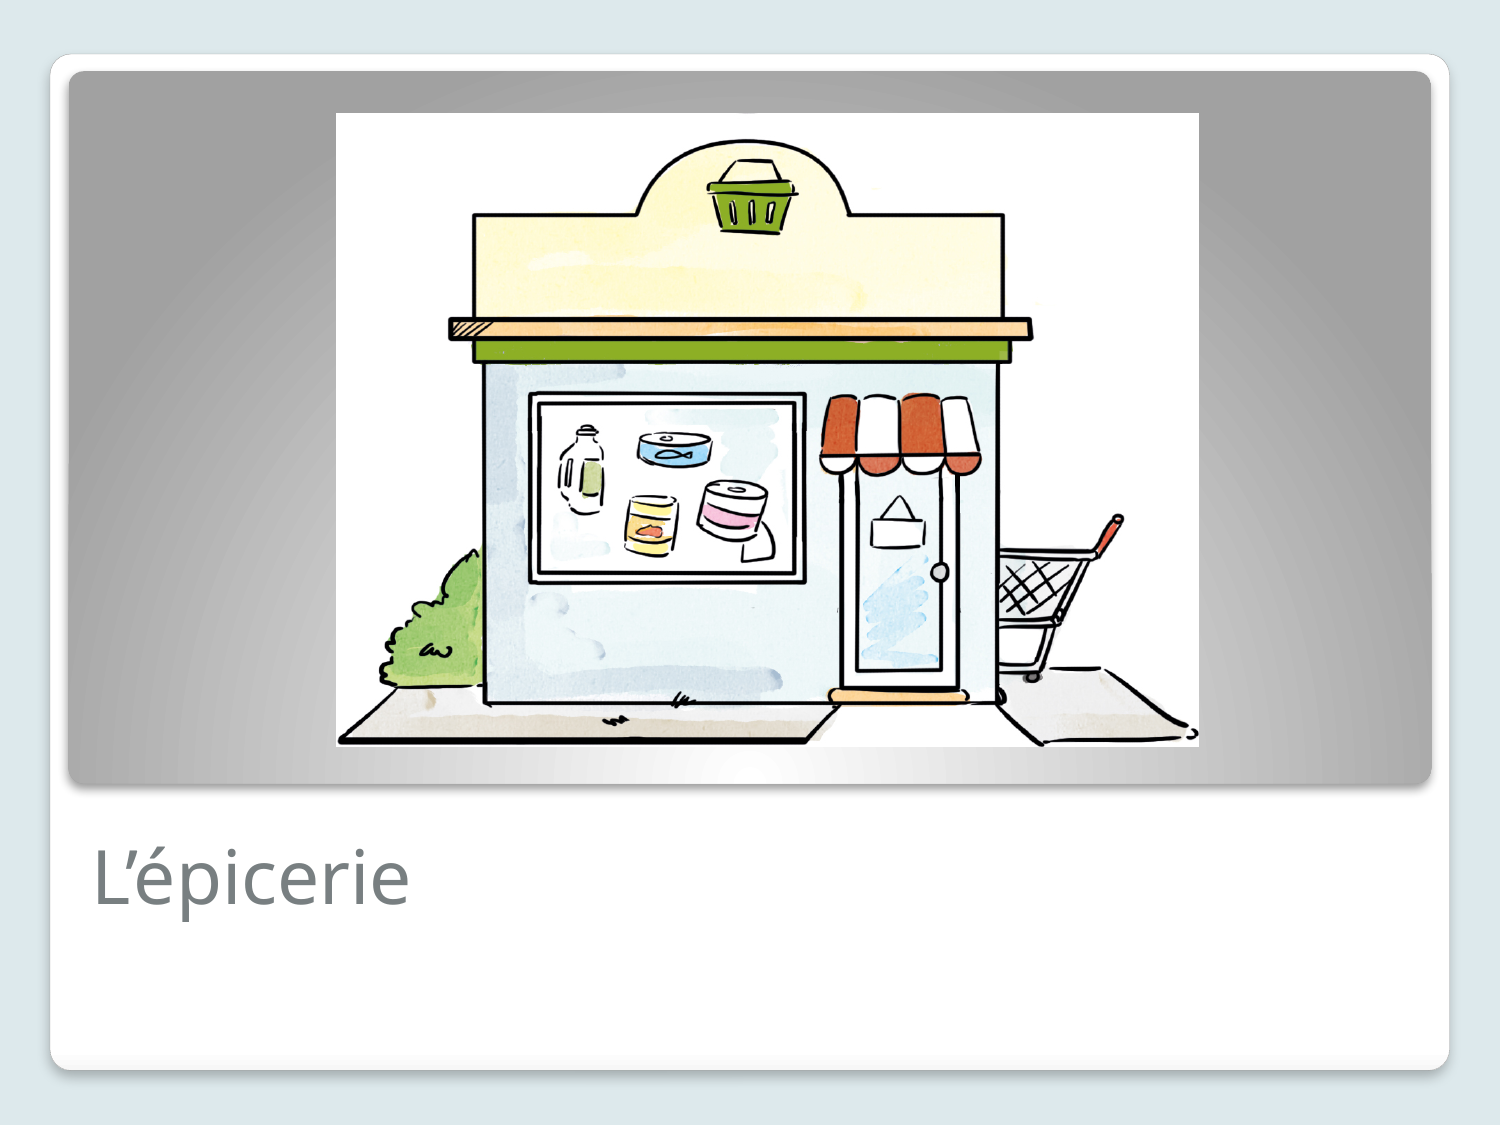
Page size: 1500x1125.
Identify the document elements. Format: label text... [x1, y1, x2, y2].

title L’épicerie [76, 808, 1420, 920]
picture [336, 113, 1200, 748]
